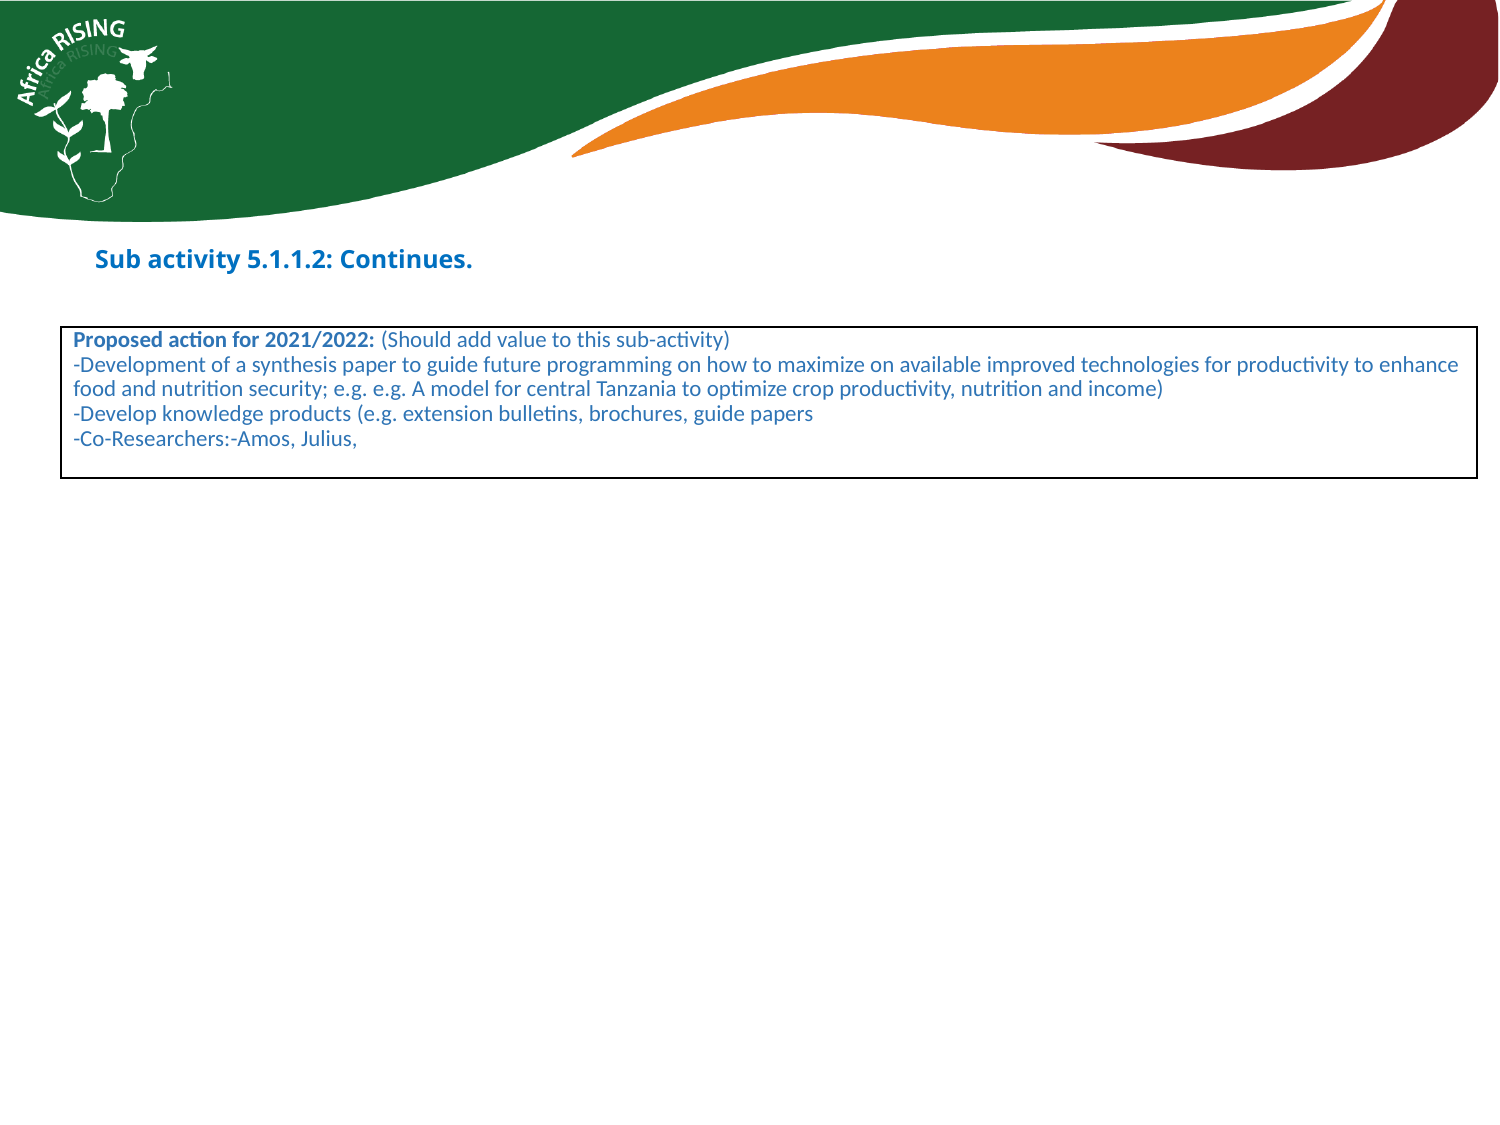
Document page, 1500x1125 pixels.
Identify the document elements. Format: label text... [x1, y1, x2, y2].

table_header Proposed action for 2021/2022: (Should add value to this sub-activity) -Development of a synthesis paper to guide future programming on how to maximize on available improved technologies for productivity to enhance food and nutrition security; e.g. e.g. A model for central Tanzania to optimize crop productivity, nutrition and income) -Develop knowledge products (e.g. extension bulletins, brochures, guide papers -Co-Researchers:-Amos, Julius, [62, 328, 1476, 477]
picture [0, 0, 1499, 222]
list Sub activity 5.1.1.2: Continues. [61, 239, 1337, 326]
